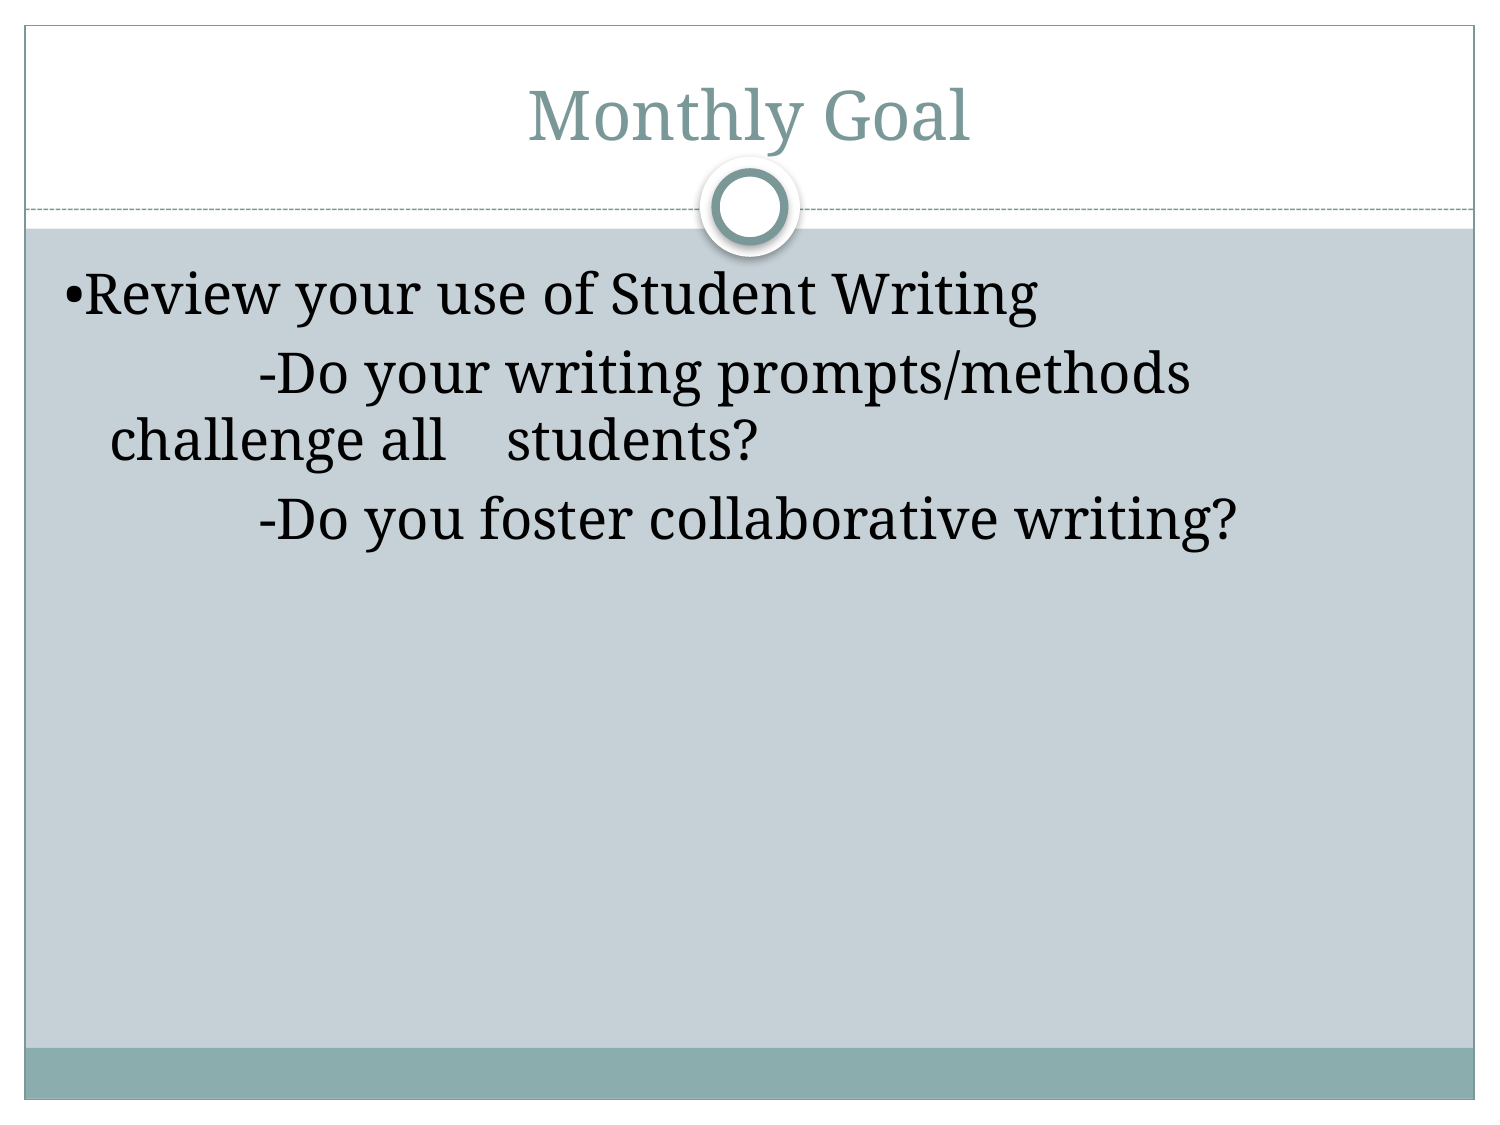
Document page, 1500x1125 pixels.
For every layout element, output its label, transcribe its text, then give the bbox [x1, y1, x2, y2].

list •Review your use of Student Writing -Do your writing prompts/methods challenge all students? -Do you foster collaborative writing? [49, 250, 1445, 1001]
title Monthly Goal [49, 37, 1450, 163]
